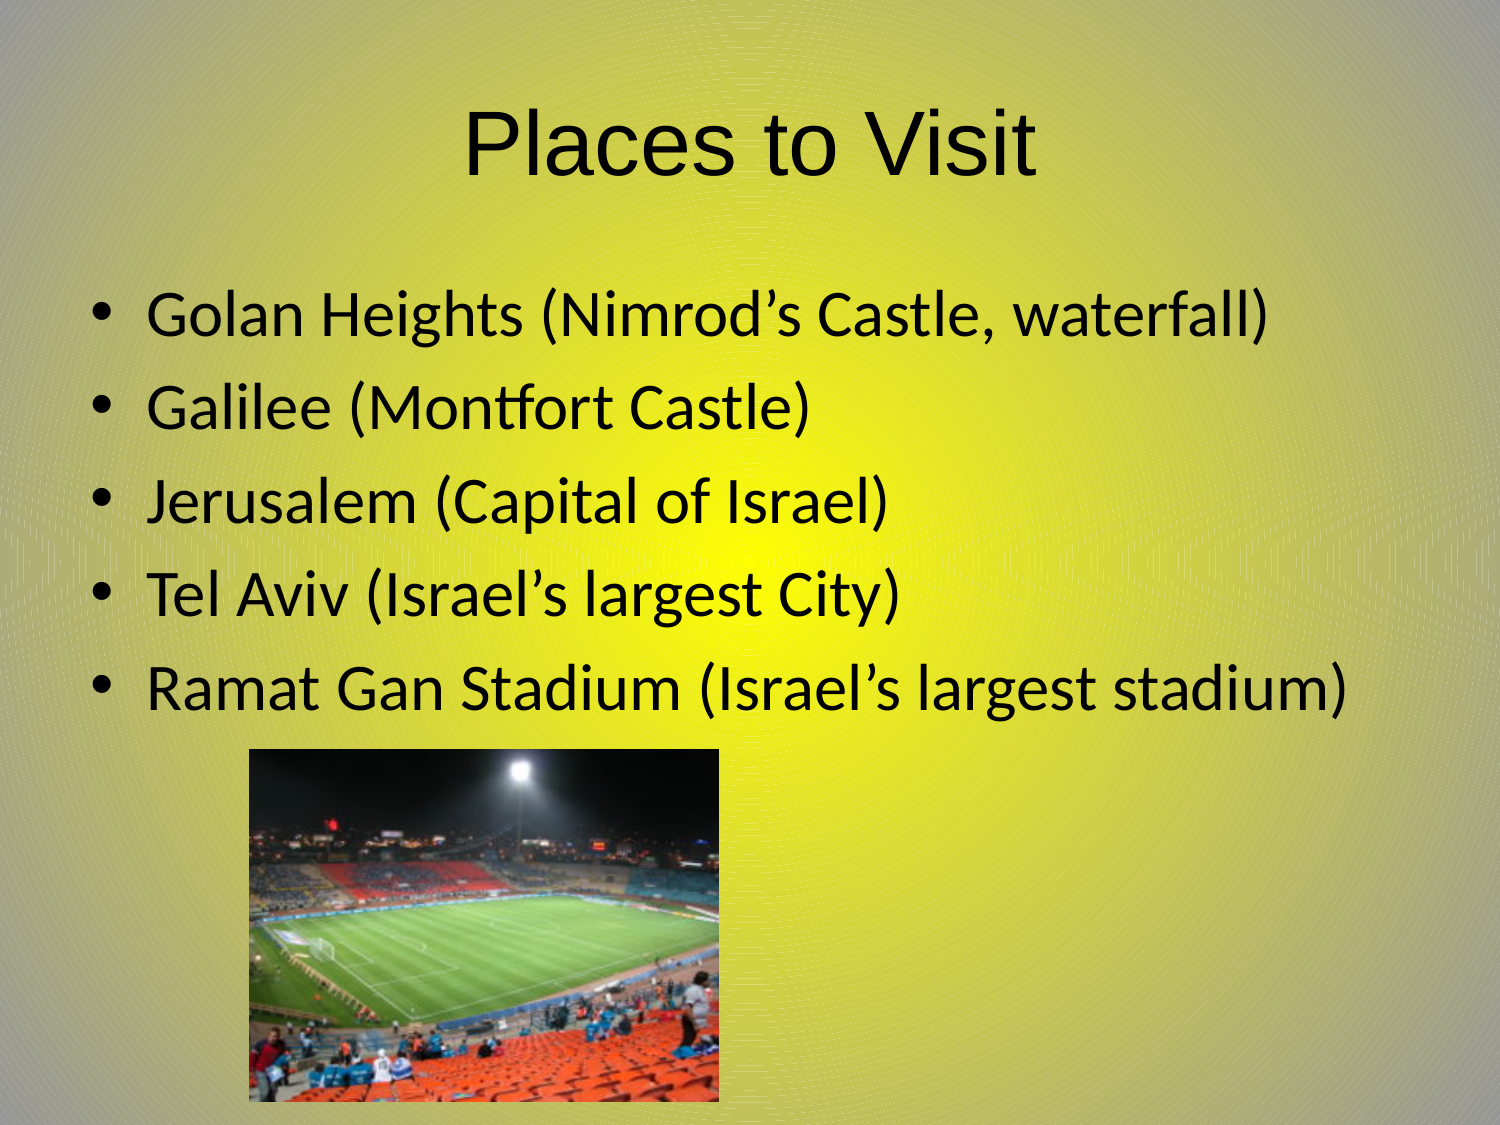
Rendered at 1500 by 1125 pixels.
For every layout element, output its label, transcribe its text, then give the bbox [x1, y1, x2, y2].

list Golan Heights (Nimrod’s Castle, waterfall) Galilee (Montfort Castle) Jerusalem (Capital of Israel) Tel Aviv (Israel’s largest City) Ramat Gan Stadium (Israel’s largest stadium) [75, 262, 1425, 1005]
title Places to Visit [75, 45, 1425, 233]
picture [249, 749, 719, 1102]
